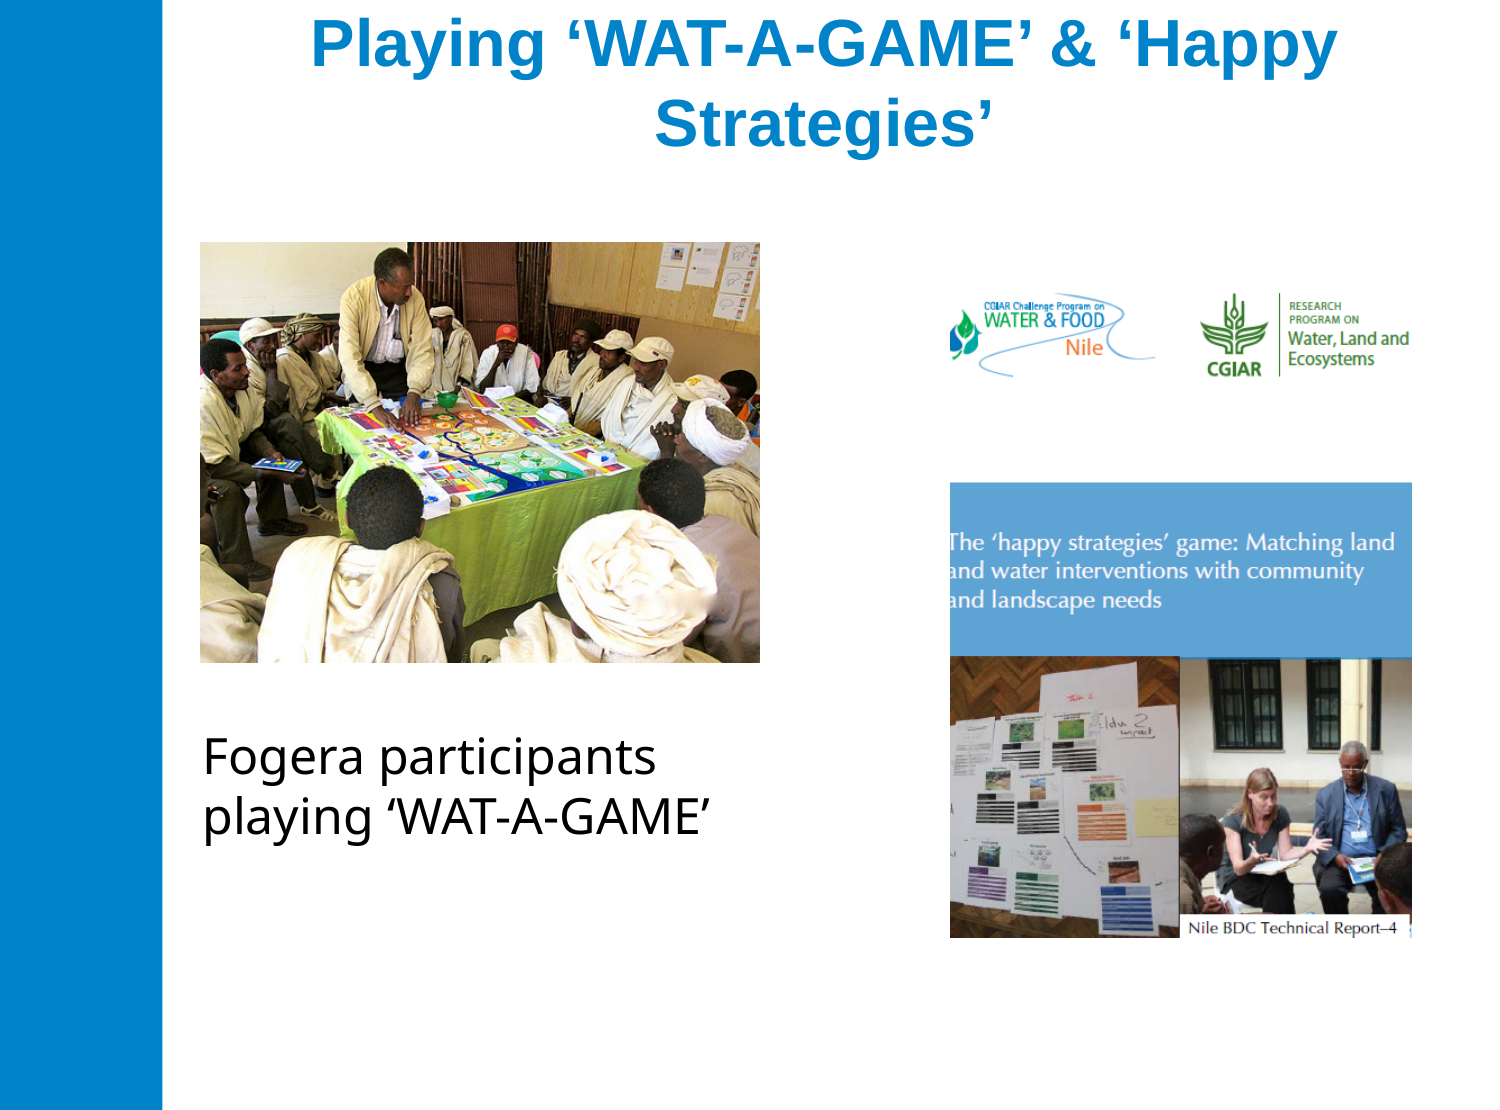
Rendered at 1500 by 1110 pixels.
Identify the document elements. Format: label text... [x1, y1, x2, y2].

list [199, 242, 761, 663]
title Playing ‘WAT-A-GAME’ & ‘Happy Strategies’ [150, 0, 1500, 161]
text_box Fogera participants playing ‘WAT-A-GAME’ [187, 717, 788, 853]
picture [949, 292, 1412, 938]
